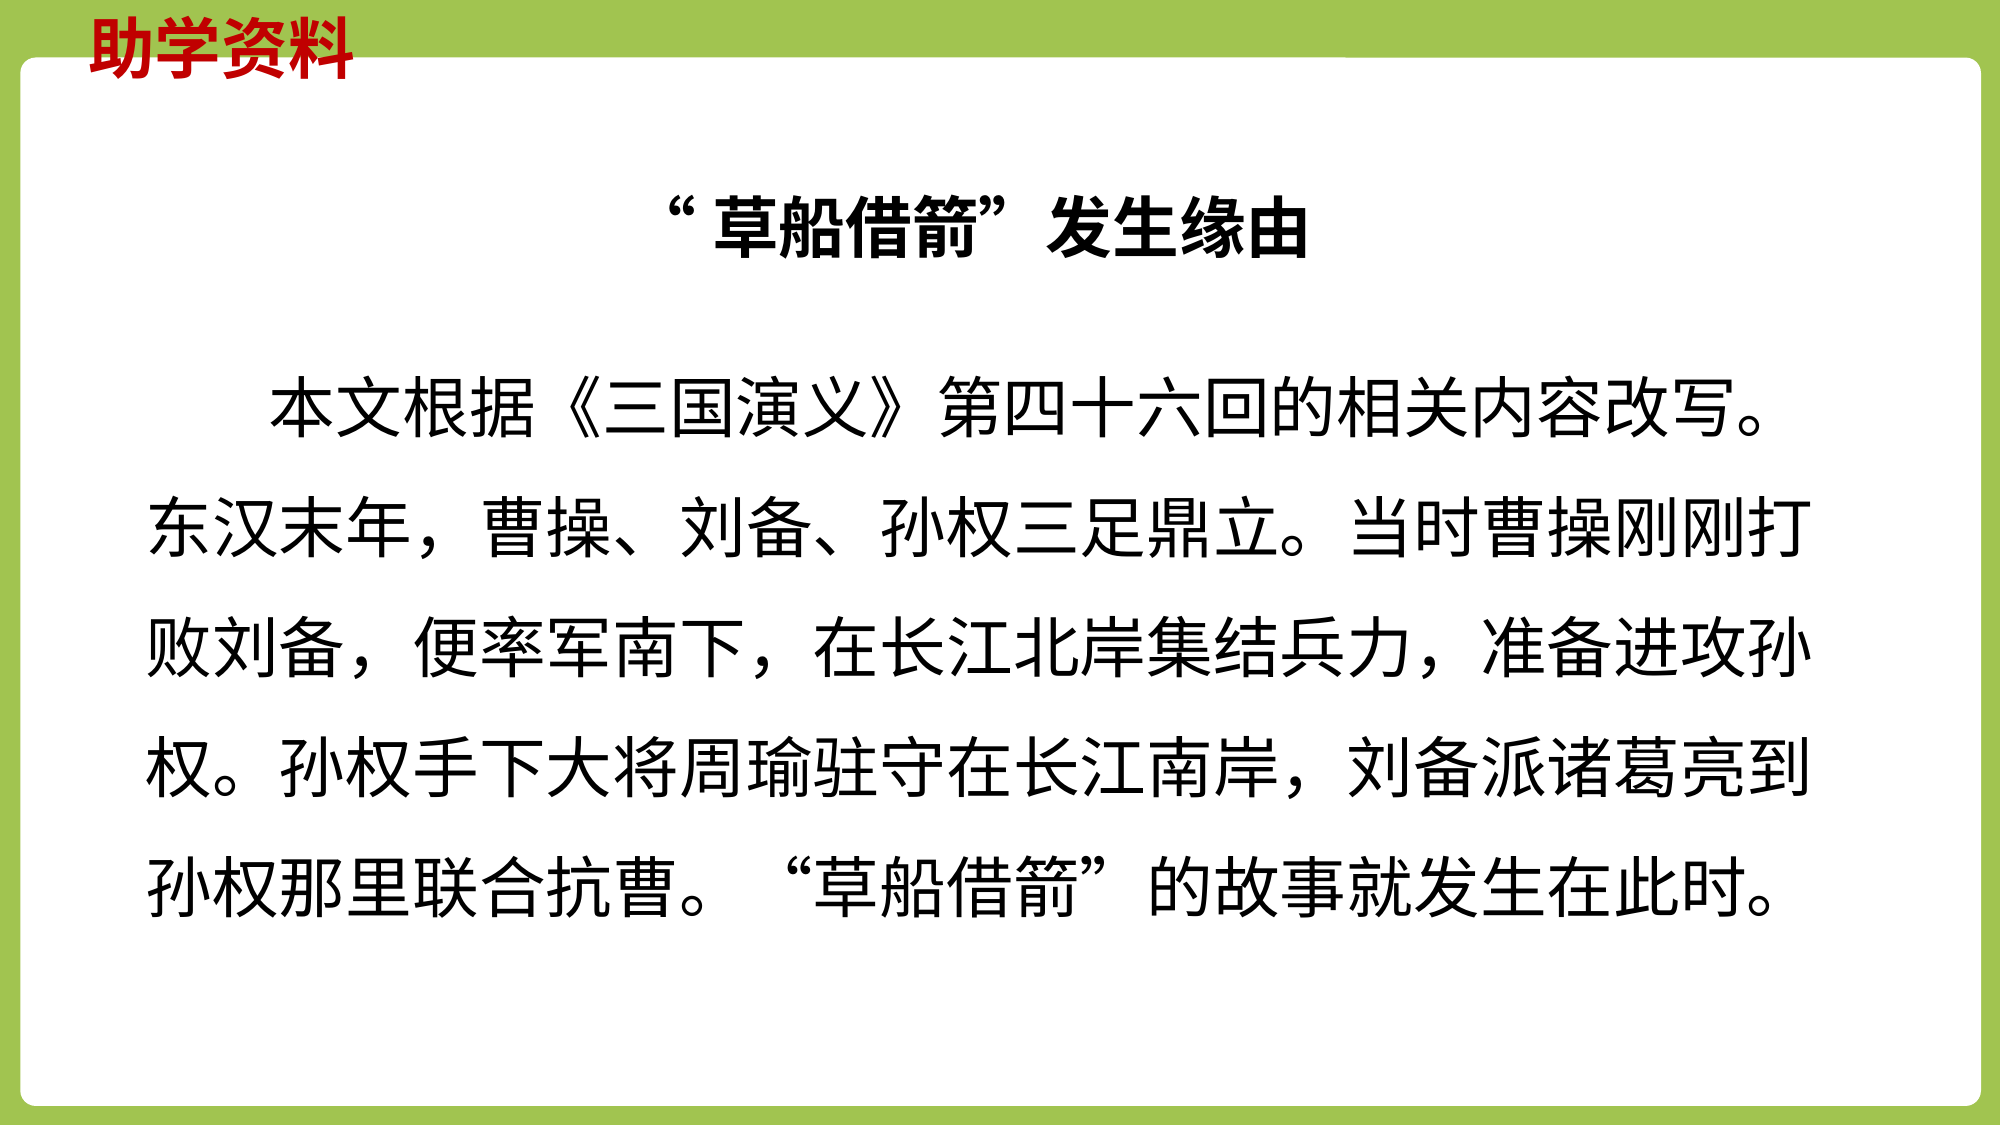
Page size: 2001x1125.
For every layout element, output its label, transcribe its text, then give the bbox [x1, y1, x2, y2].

text_box 本文根据《三国演义》第四十六回的相关内容改写。东汉末年，曹操、刘备、孙权三足鼎立。当时曹操刚刚打败刘备，便率军南下，在长江北岸集结兵力，准备进攻孙权。孙权手下大将周瑜驻守在长江南岸，刘备派诸葛亮到孙权那里联合抗曹。“草船借箭”的故事就发生在此时。 [130, 318, 1882, 933]
text_box 助学资料 [73, 0, 450, 95]
text_box “草船借箭”发生缘由 [614, 177, 1358, 273]
